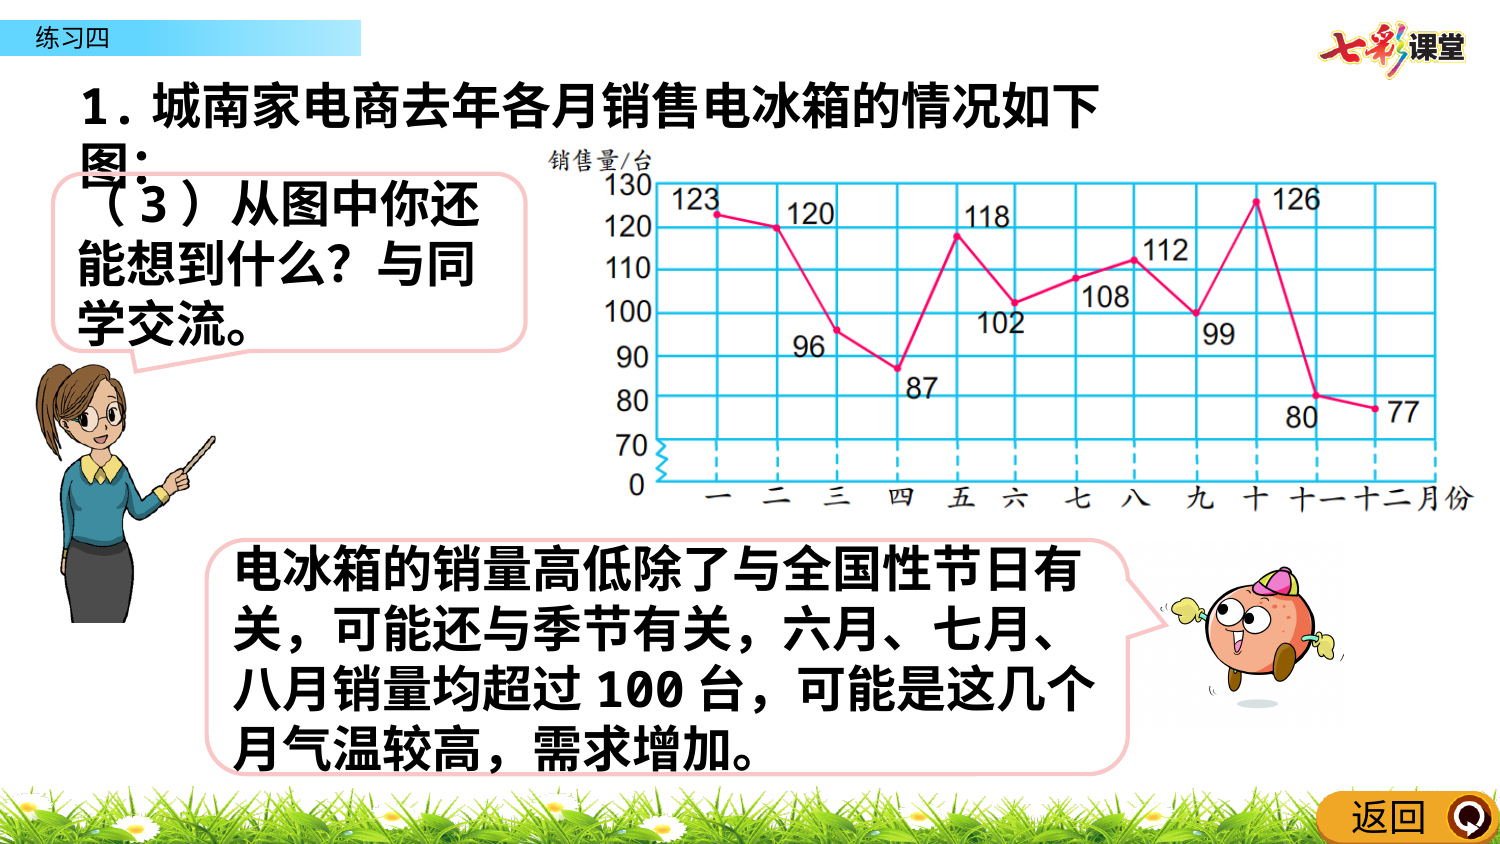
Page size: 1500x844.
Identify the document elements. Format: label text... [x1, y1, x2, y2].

picture [532, 140, 1495, 517]
text_box 电冰箱的销量高低除了与全国性节日有关，可能还与季节有关，六月、七月、八月销量均超过100台，可能是这几个月气温较高，需求增加。 [206, 539, 1128, 775]
text_box 1.城南家电商去年各月销售电冰箱的情况如下图： [64, 67, 1211, 203]
picture [1127, 539, 1345, 730]
picture [0, 786, 1500, 844]
picture [1316, 20, 1468, 80]
picture [35, 363, 217, 623]
text_box （3）从图中你还能想到什么？与同学交流。 [53, 173, 526, 362]
